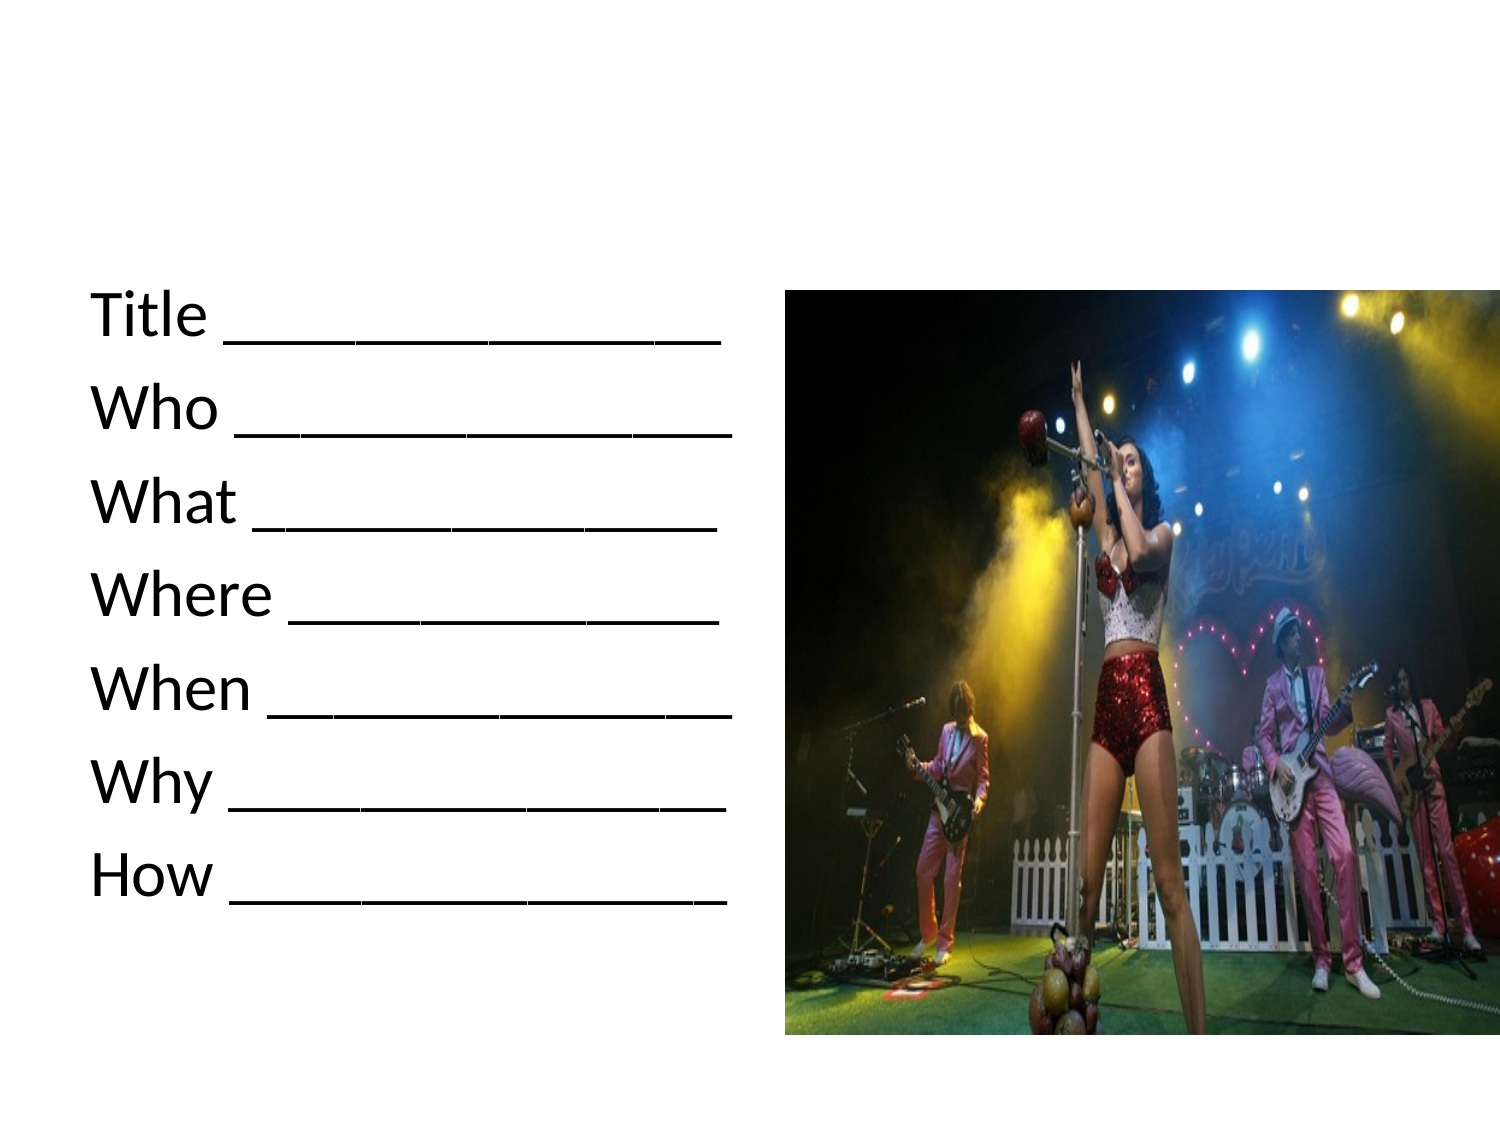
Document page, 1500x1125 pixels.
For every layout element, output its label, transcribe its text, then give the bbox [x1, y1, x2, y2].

picture [785, 290, 1500, 1036]
list Title _______________ Who _______________ What ______________ Where _____________ When ______________ Why _______________ How _______________ [75, 262, 1425, 1005]
